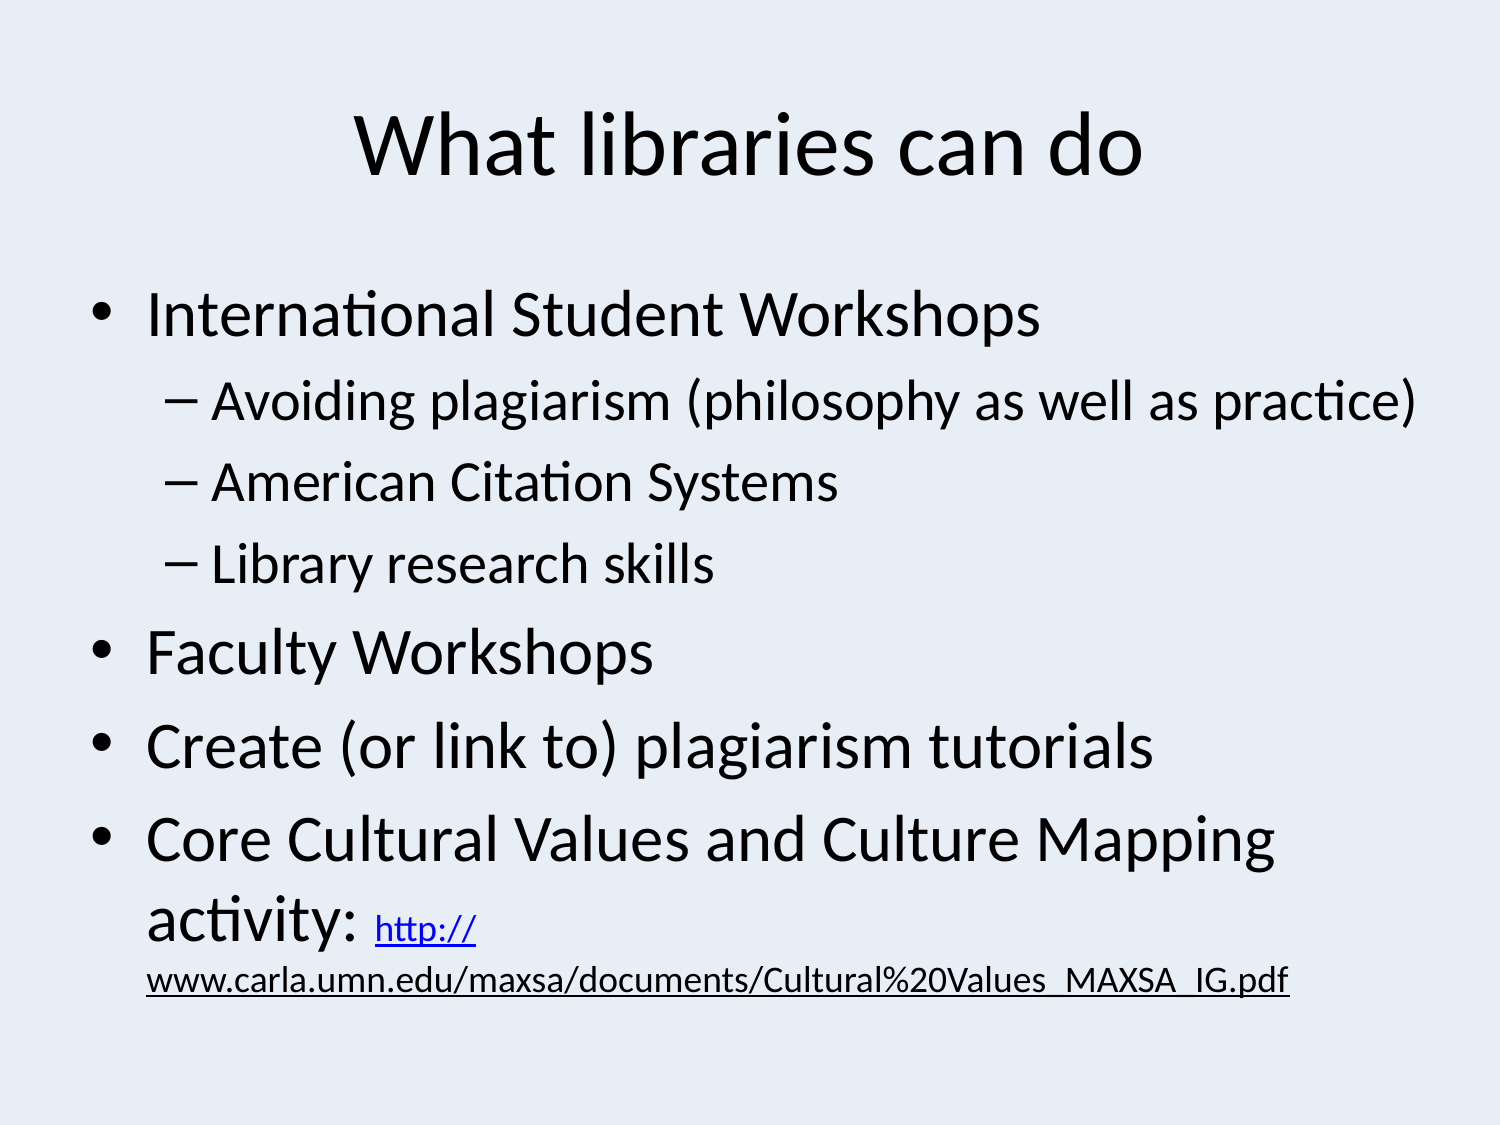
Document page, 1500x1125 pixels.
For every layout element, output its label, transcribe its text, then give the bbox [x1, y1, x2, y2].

title What libraries can do [75, 45, 1425, 233]
list International Student Workshops Avoiding plagiarism (philosophy as well as practice) American Citation Systems Library research skills Faculty Workshops Create (or link to) plagiarism tutorials Core Cultural Values and Culture Mapping activity: http://www.carla.umn.edu/maxsa/documents/Cultural%20Values_MAXSA_IG.pdf [75, 262, 1450, 1088]
